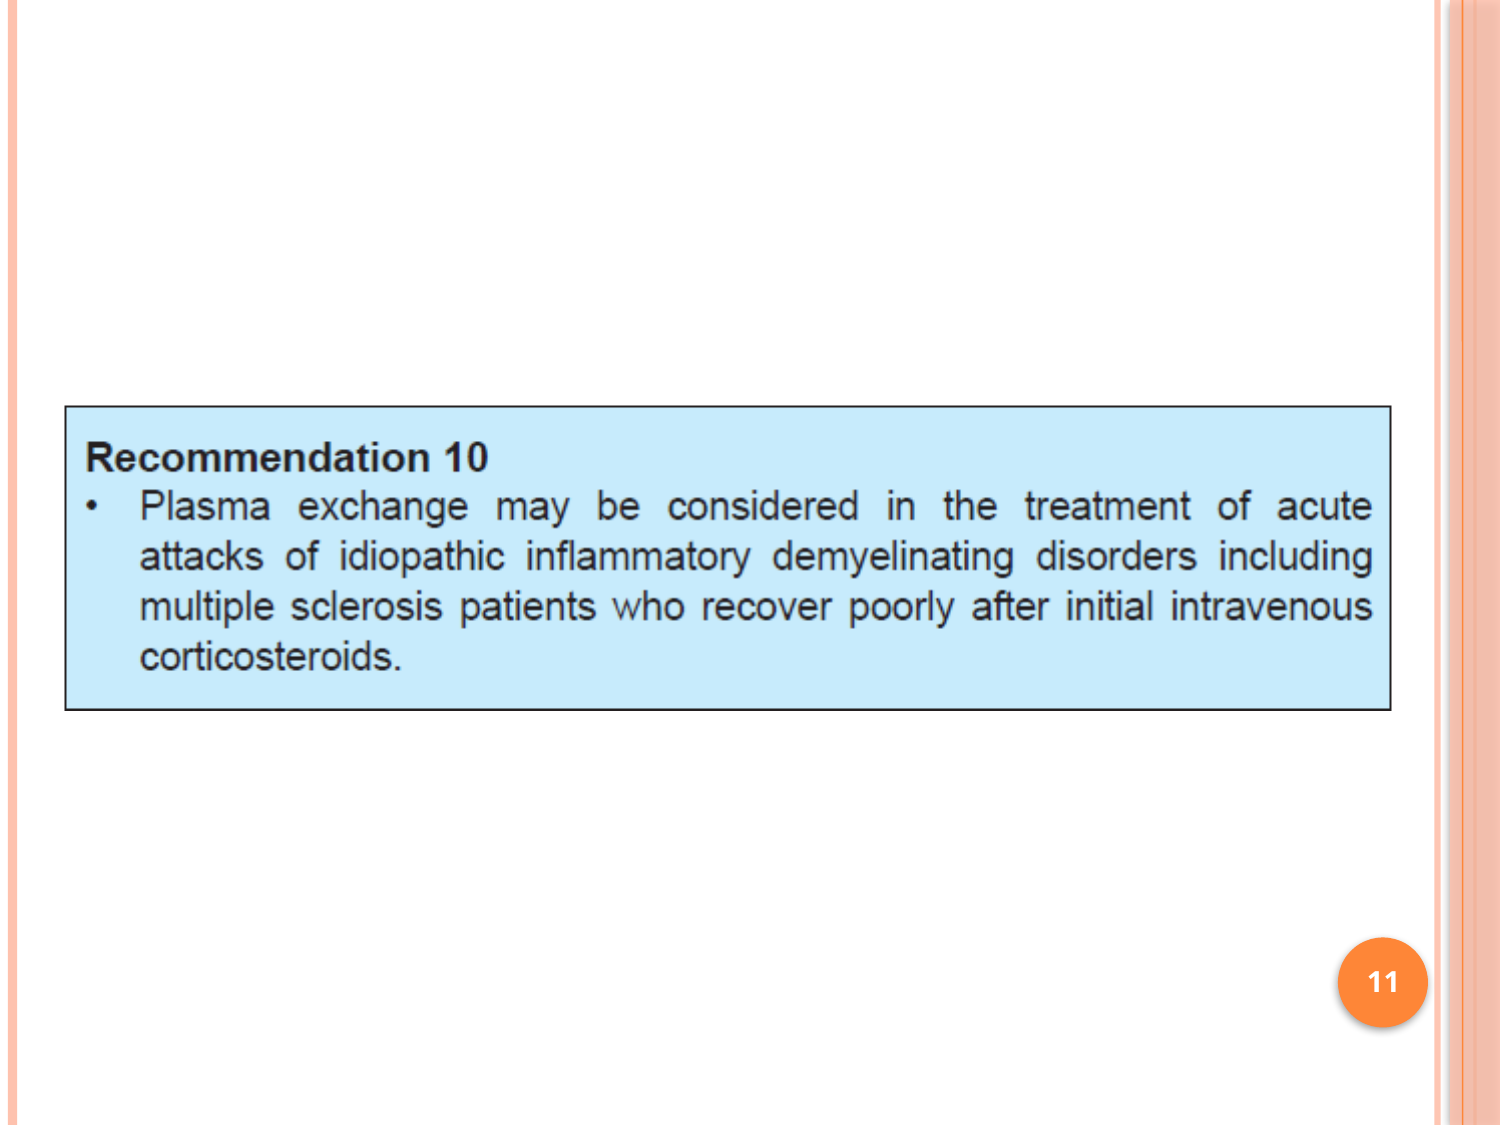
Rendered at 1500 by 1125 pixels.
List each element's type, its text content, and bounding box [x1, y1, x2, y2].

picture [63, 403, 1395, 712]
slide_number 11 [1333, 940, 1434, 1027]
